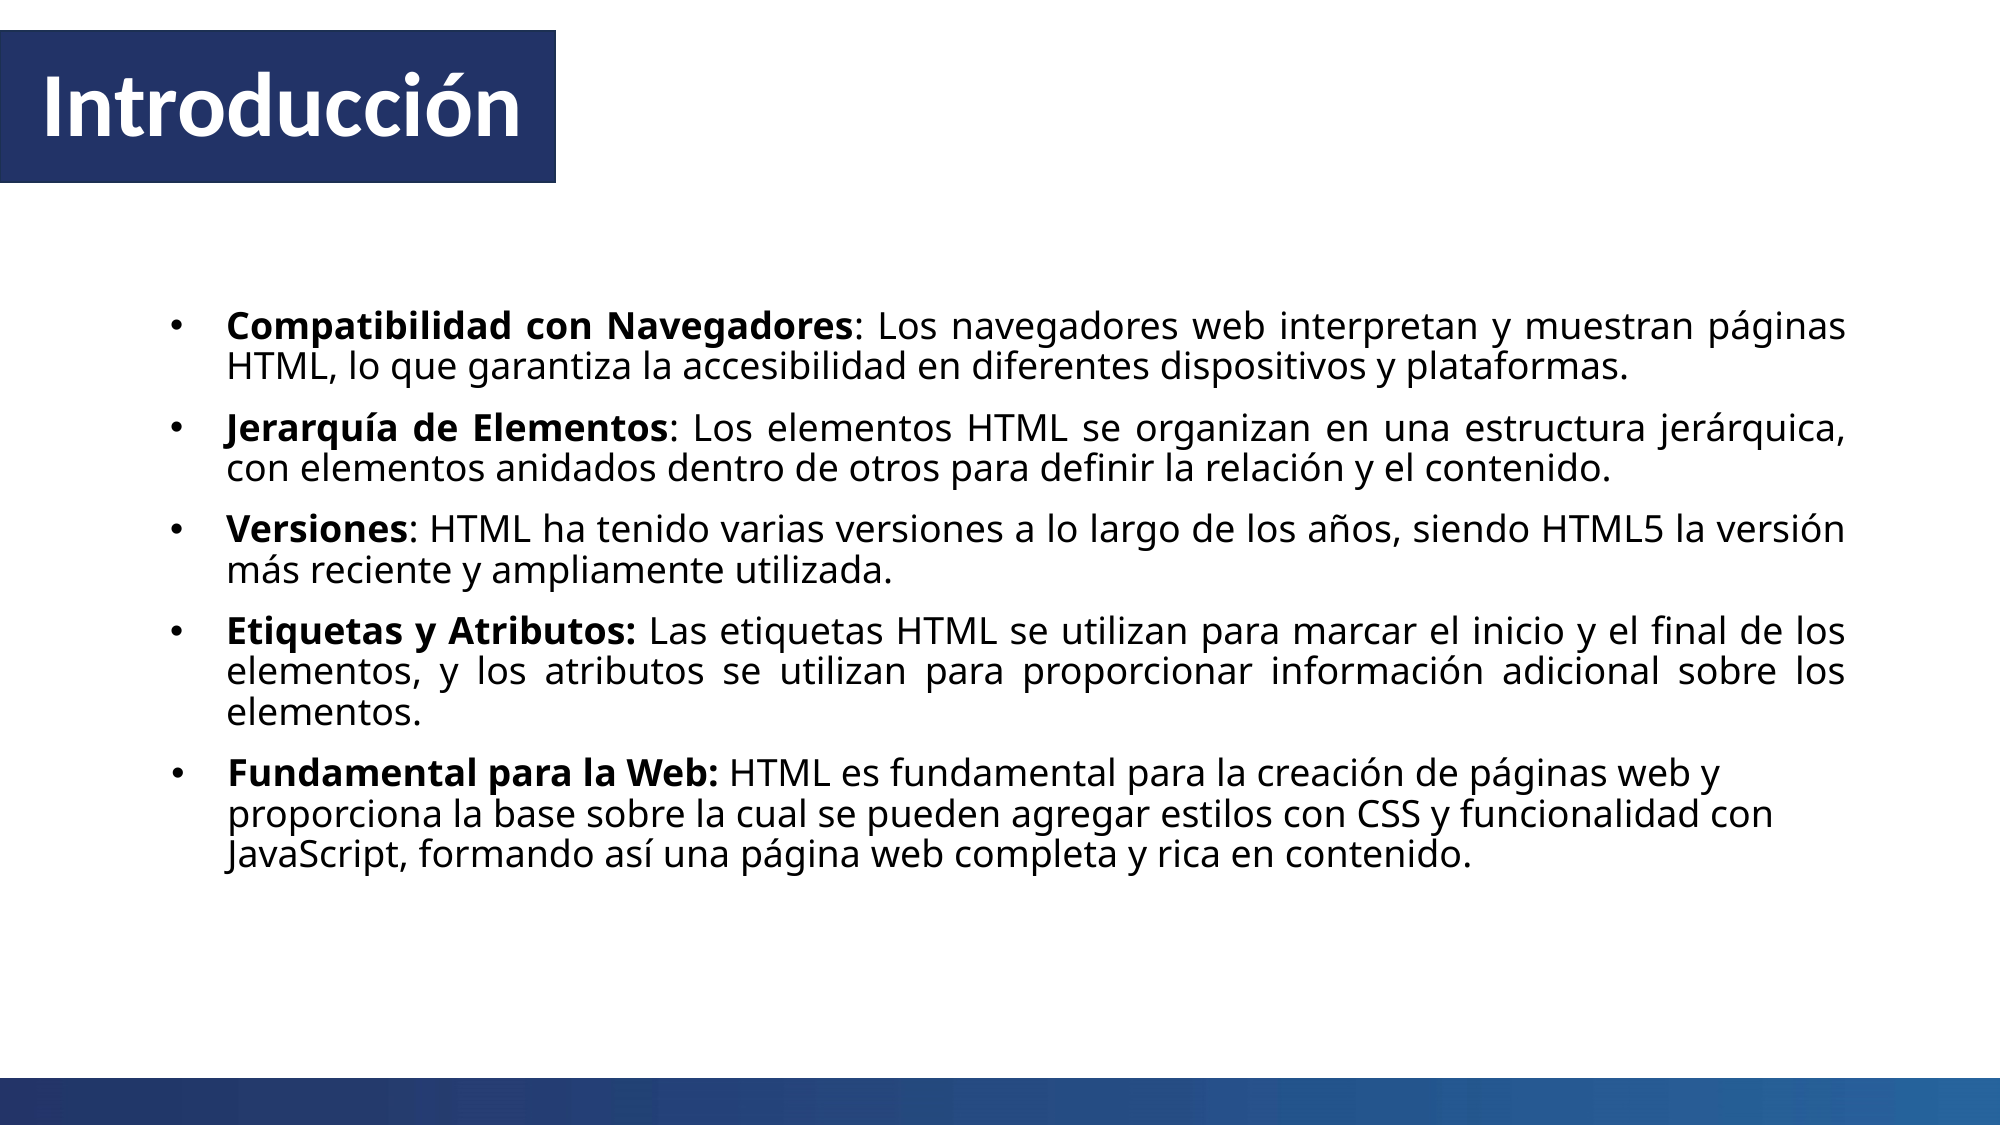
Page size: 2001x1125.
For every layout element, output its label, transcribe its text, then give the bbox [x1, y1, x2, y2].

picture [0, 1077, 2000, 1125]
list Compatibilidad con Navegadores: Los navegadores web interpretan y muestran páginas HTML, lo que garantiza la accesibilidad en diferentes dispositivos y plataformas. Jerarquía de Elementos: Los elementos HTML se organizan en una estructura jerárquica, con elementos anidados dentro de otros para definir la relación y el contenido. Versiones: HTML ha tenido varias versiones a lo largo de los años, siendo HTML5 la versión más reciente y ampliamente utilizada. Etiquetas y Atributos: Las etiquetas HTML se utilizan para marcar el inicio y el final de los elementos, y los atributos se utilizan para proporcionar información adicional sobre los elementos. Fundamental para la Web: HTML es fundamental para la creación de páginas web y proporciona la base sobre la cual se pueden agregar estilos con CSS y funcionalidad con JavaScript, formando así una página web completa y rica en contenido. [137, 299, 1863, 1014]
text_box [0, 31, 556, 182]
title Introducción [26, 49, 541, 165]
